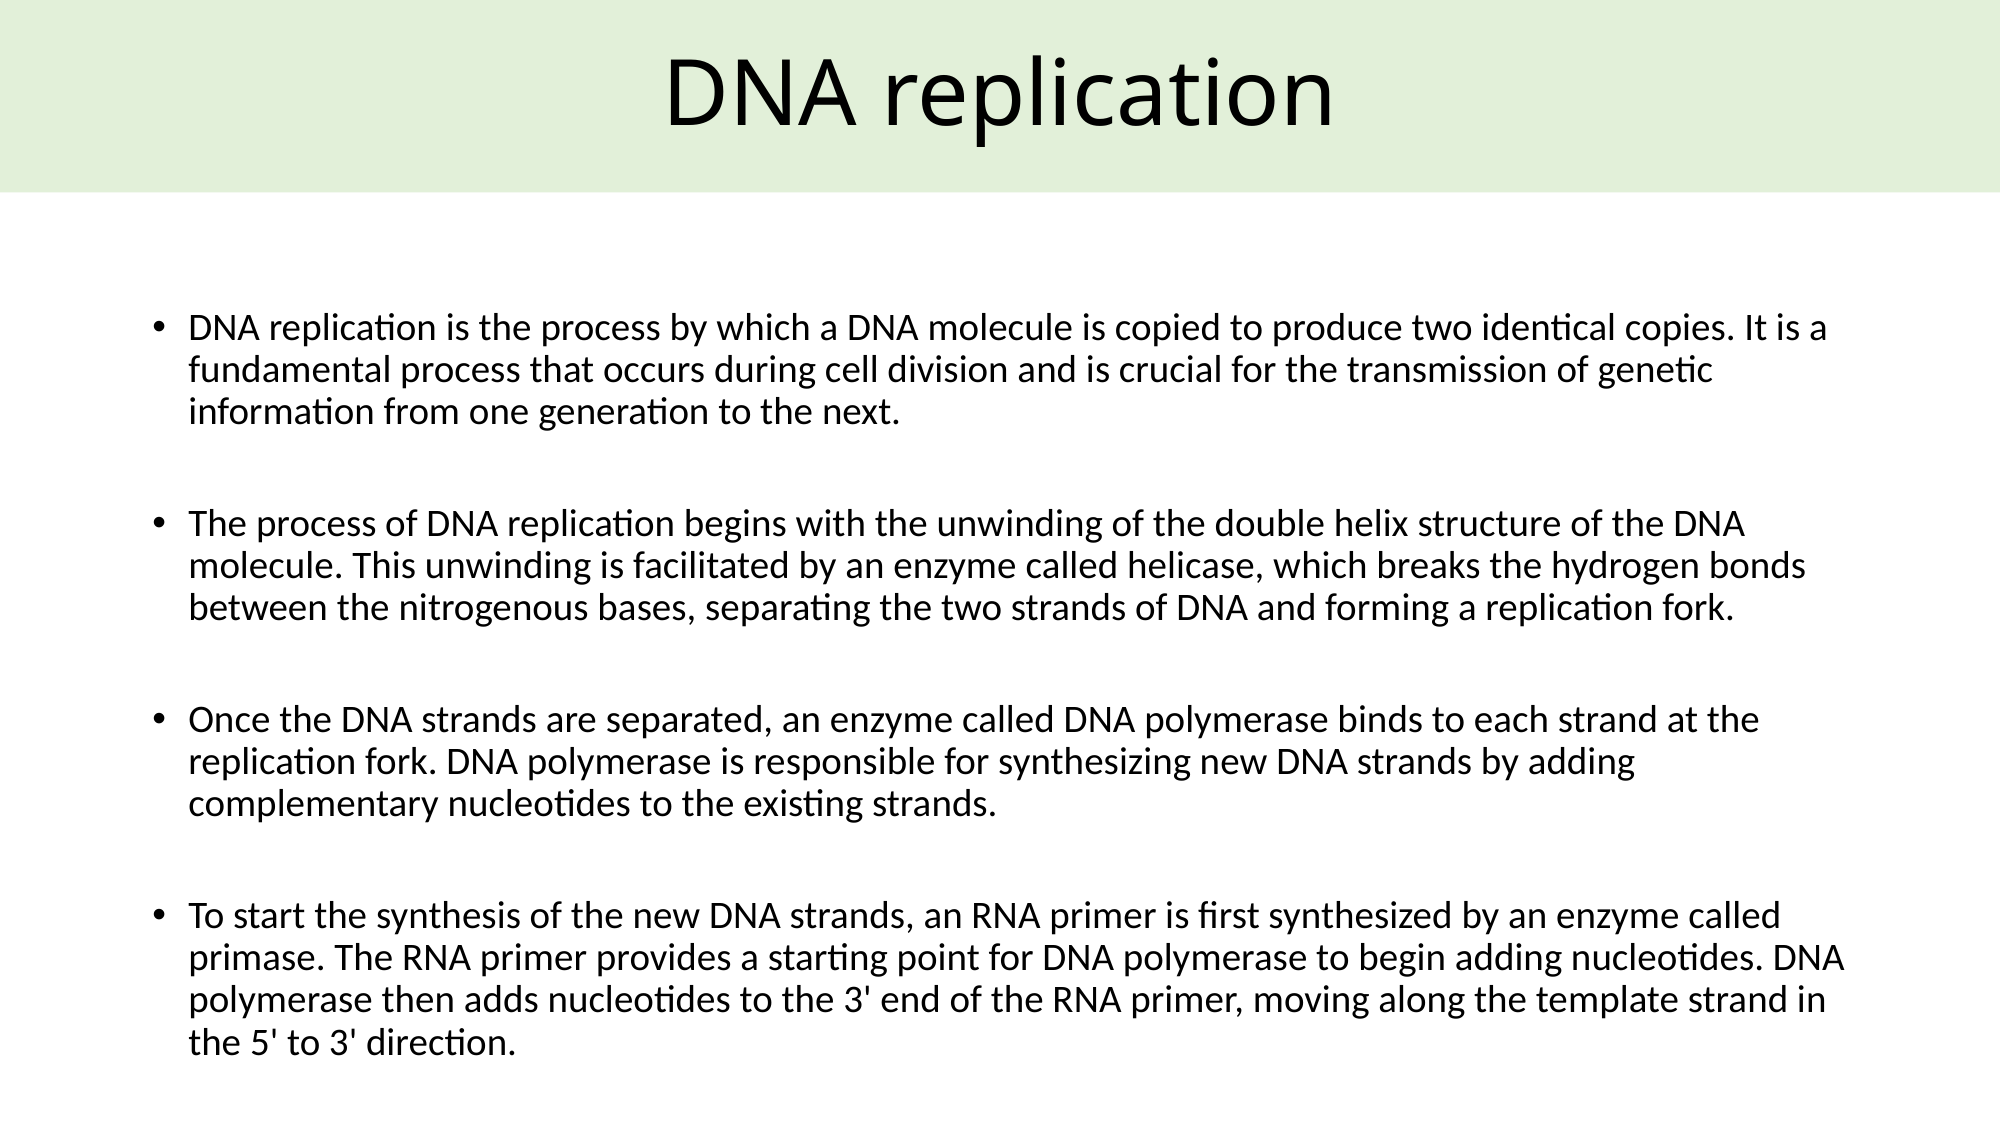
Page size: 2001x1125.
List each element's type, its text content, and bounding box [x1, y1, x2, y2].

text_box DNA replication [0, 0, 2000, 193]
list DNA replication is the process by which a DNA molecule is copied to produce two identical copies. It is a fundamental process that occurs during cell division and is crucial for the transmission of genetic information from one generation to the next. The process of DNA replication begins with the unwinding of the double helix structure of the DNA molecule. This unwinding is facilitated by an enzyme called helicase, which breaks the hydrogen bonds between the nitrogenous bases, separating the two strands of DNA and forming a replication fork. Once the DNA strands are separated, an enzyme called DNA polymerase binds to each strand at the replication fork. DNA polymerase is responsible for synthesizing new DNA strands by adding complementary nucleotides to the existing strands. To start the synthesis of the new DNA strands, an RNA primer is first synthesized by an enzyme called primase. The RNA primer provides a starting point for DNA polymerase to begin adding nucleotides. DNA polymerase then adds nucleotides to the 3' end of the RNA primer, moving along the template strand in the 5' to 3' direction. [137, 299, 1863, 1093]
